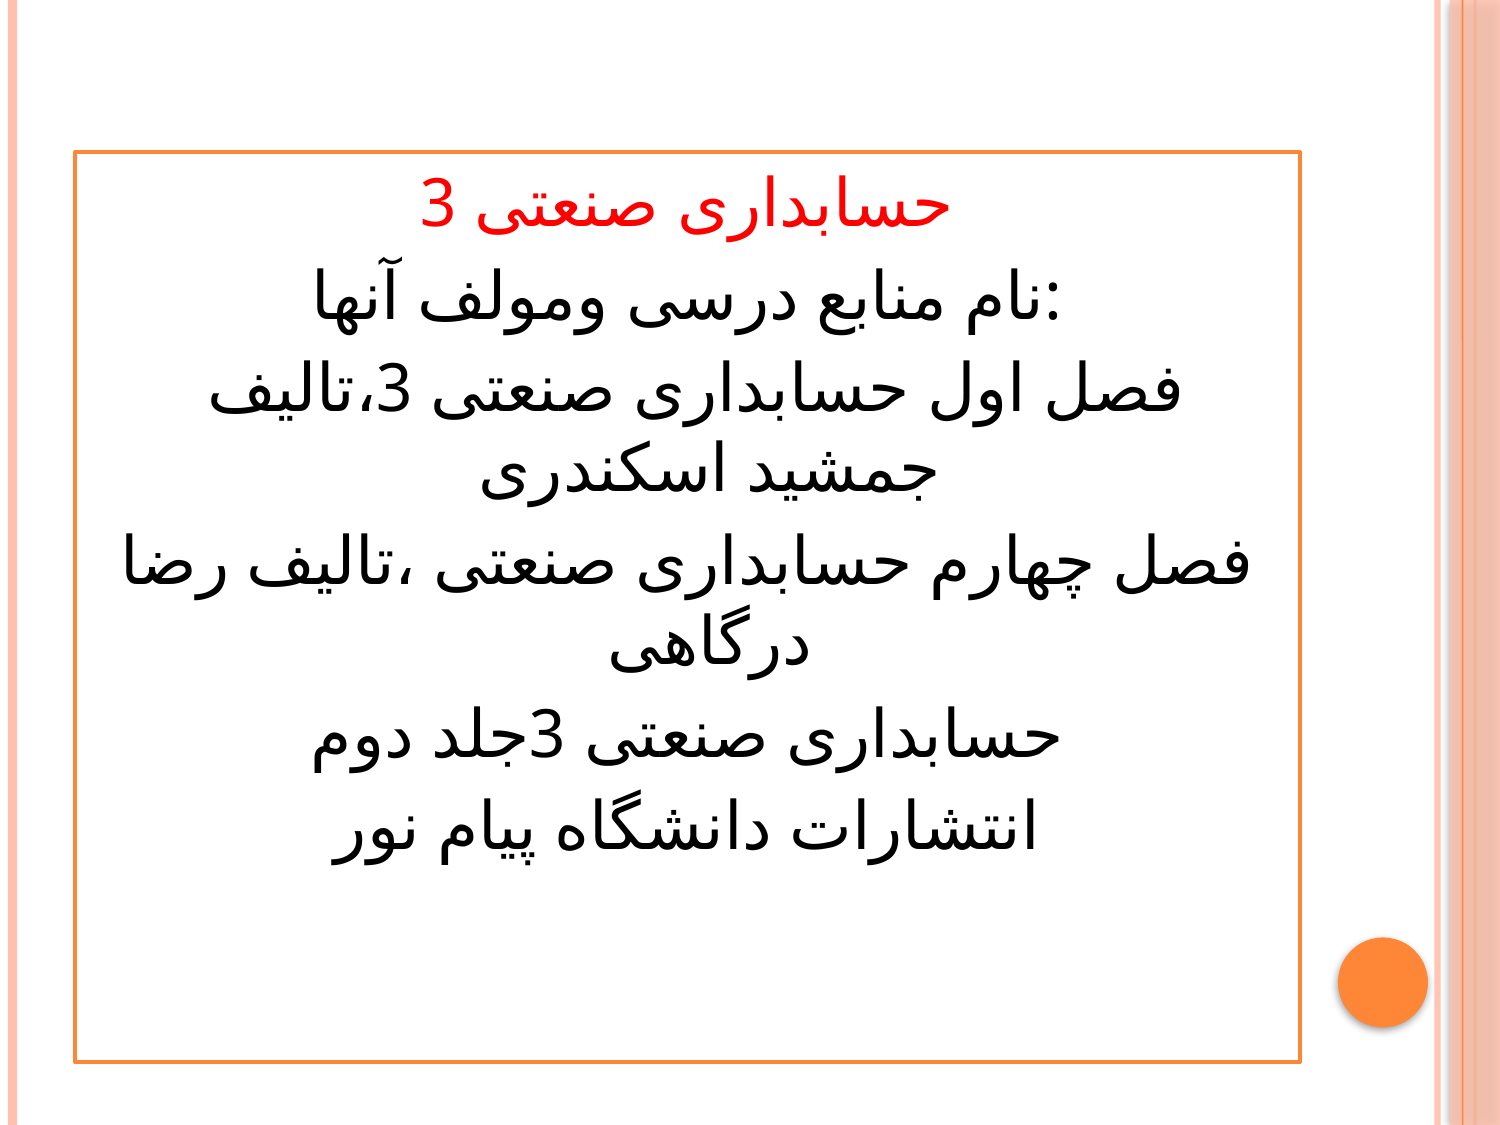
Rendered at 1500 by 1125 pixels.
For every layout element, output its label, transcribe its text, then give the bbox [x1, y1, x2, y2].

list حسابداری صنعتی 3 نام منابع درسی ومولف آنها: فصل اول حسابداری صنعتی 3،تالیف جمشید اسکندری فصل چهارم حسابداری صنعتی ،تالیف رضا درگاهی حسابداری صنعتی 3جلد دوم انتشارات دانشگاه پیام نور [73, 150, 1302, 1064]
